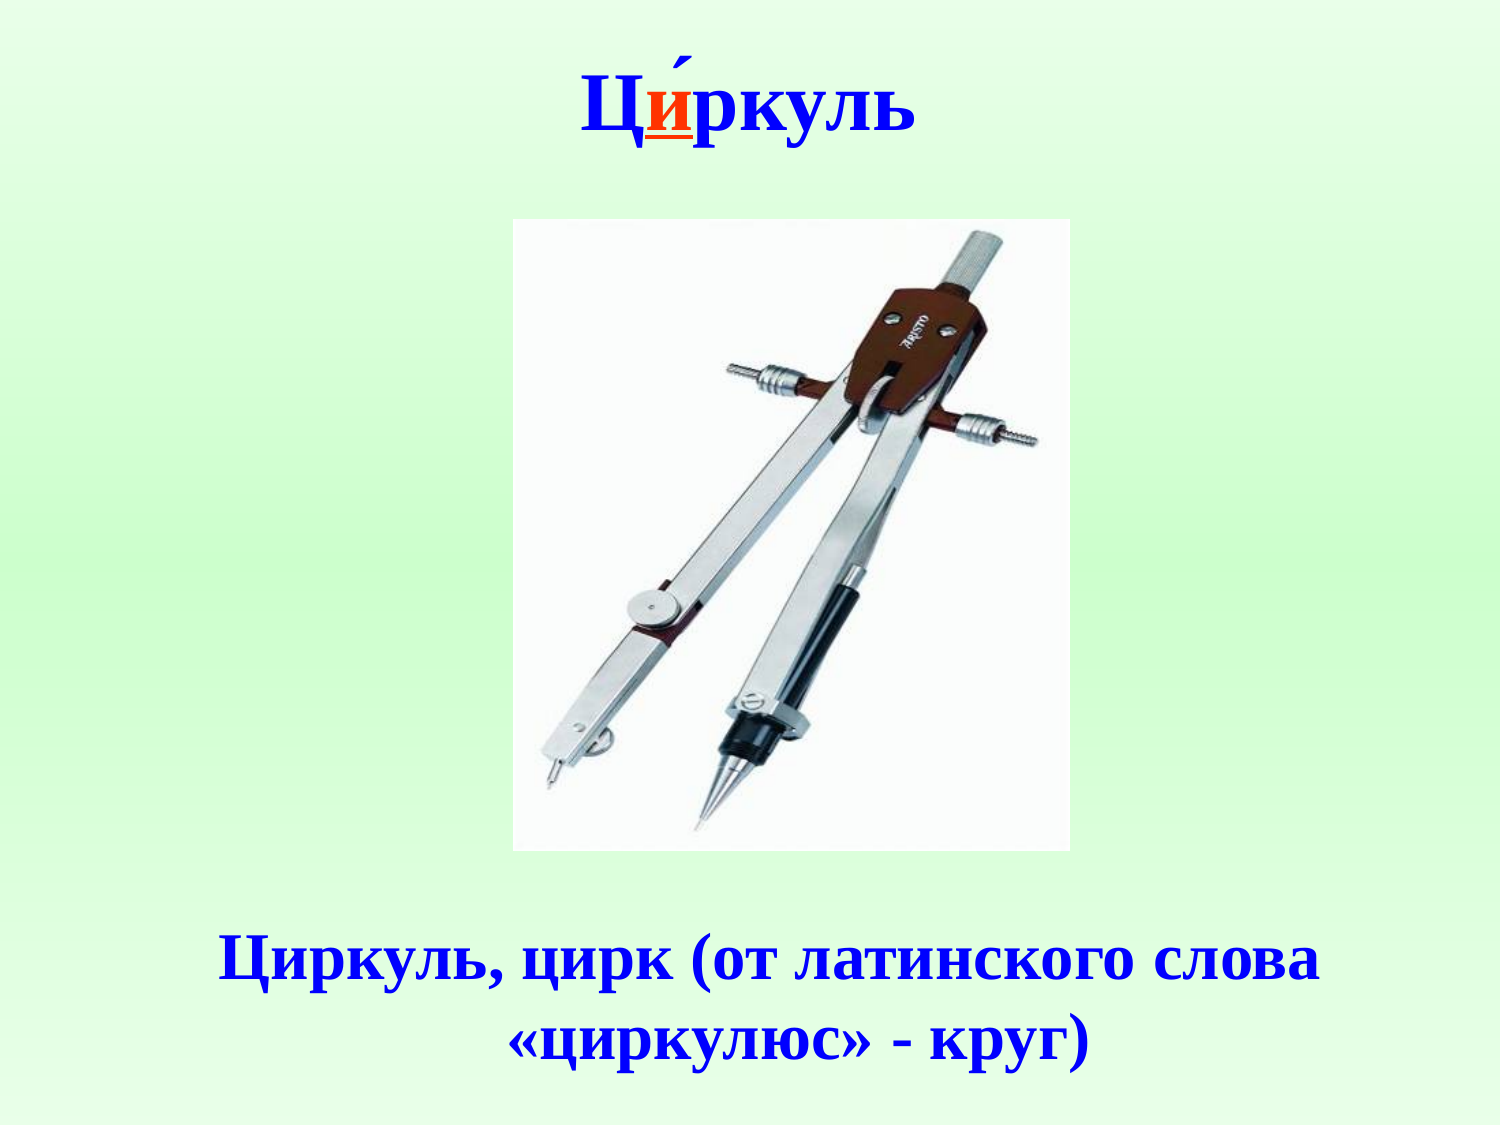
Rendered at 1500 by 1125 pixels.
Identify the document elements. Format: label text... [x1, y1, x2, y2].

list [513, 219, 1070, 851]
title Ци́ркуль [135, 2, 1361, 191]
list Циркуль, цирк (от латинского слова «циркулюс» - круг) [194, 904, 1347, 1092]
